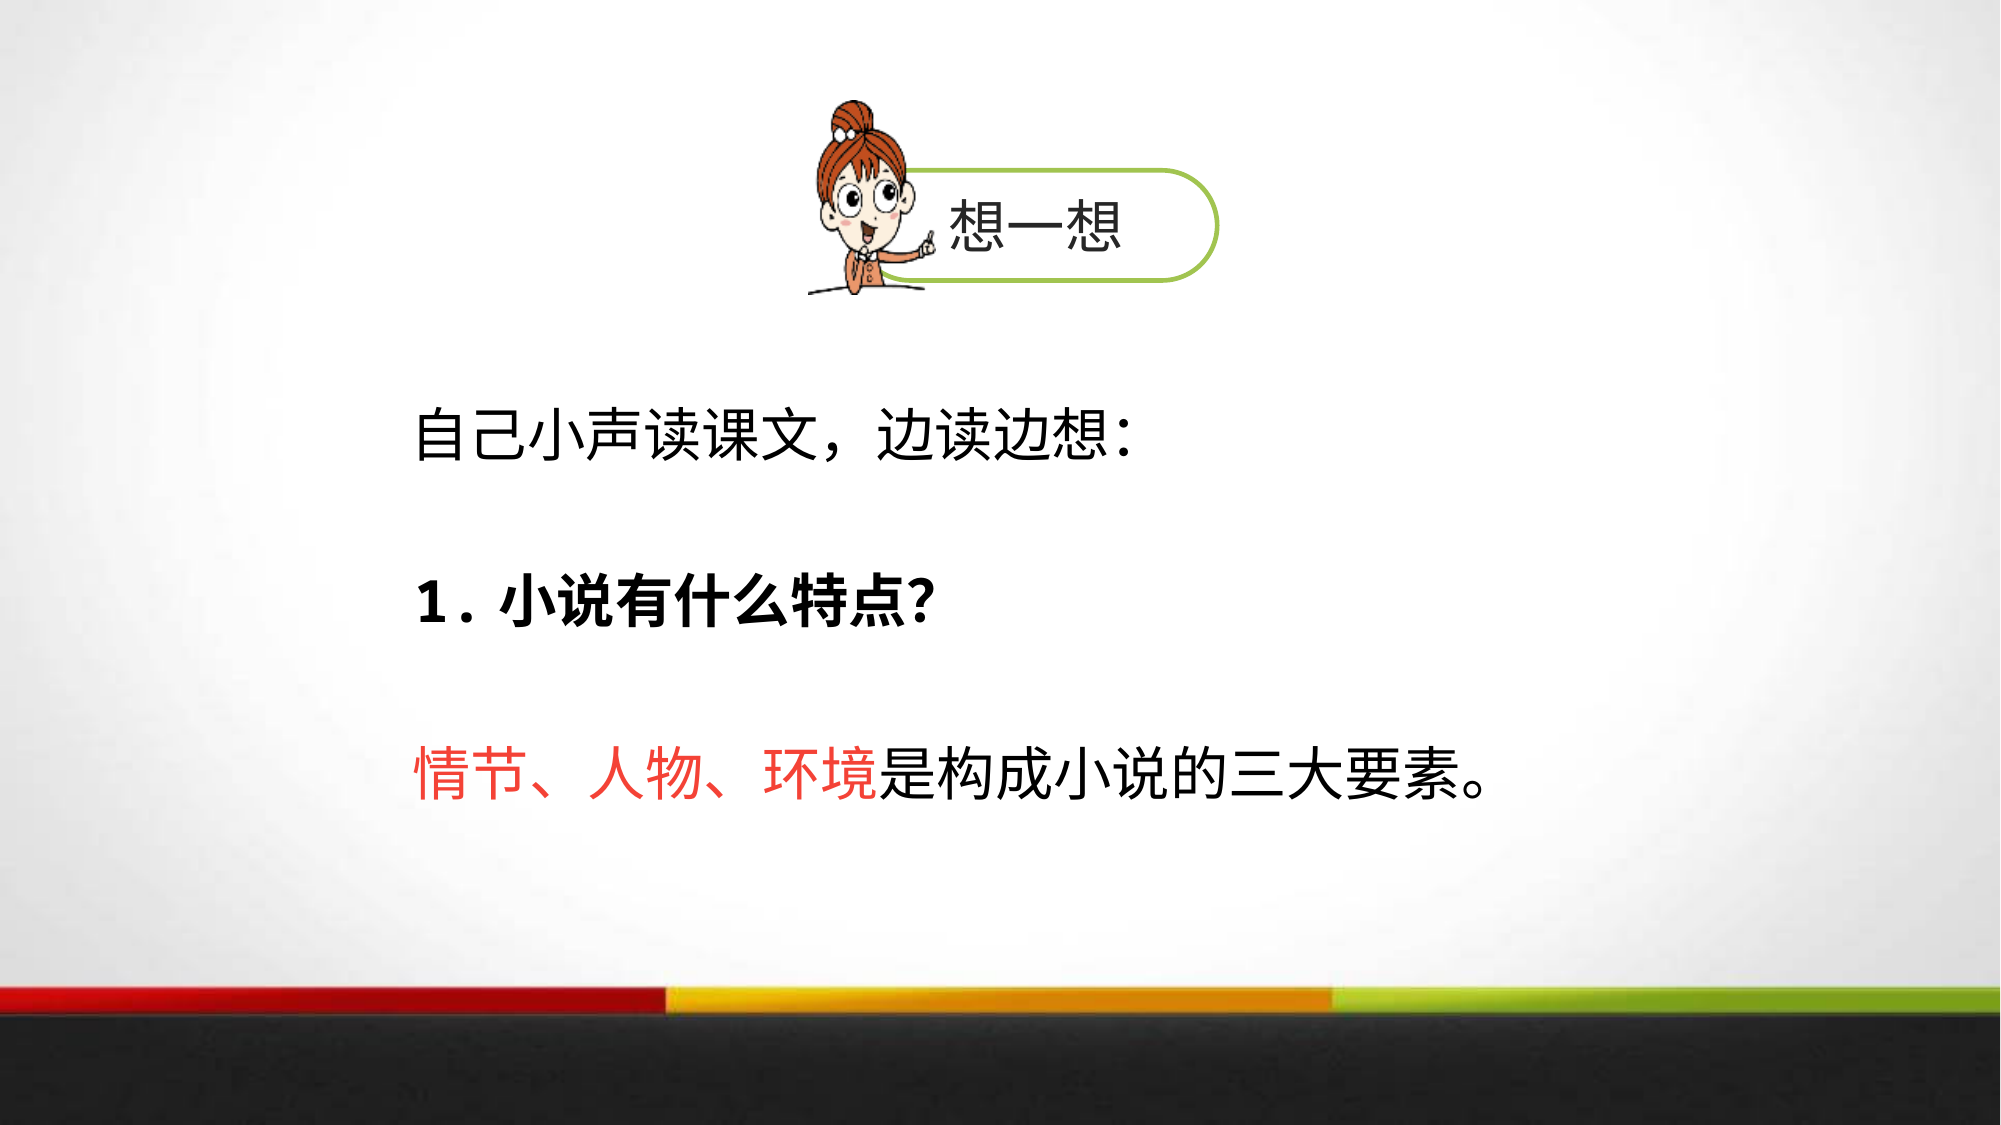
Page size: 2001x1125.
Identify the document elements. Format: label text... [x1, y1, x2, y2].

text_box 自己小声读课文，边读边想： [390, 388, 1189, 478]
picture [0, 0, 2001, 1125]
text_box 想一想 [940, 168, 1220, 283]
text_box 情节、人物、环境是构成小说的三大要素。 [392, 727, 1540, 818]
text_box 1.小说有什么特点？ [394, 553, 985, 644]
